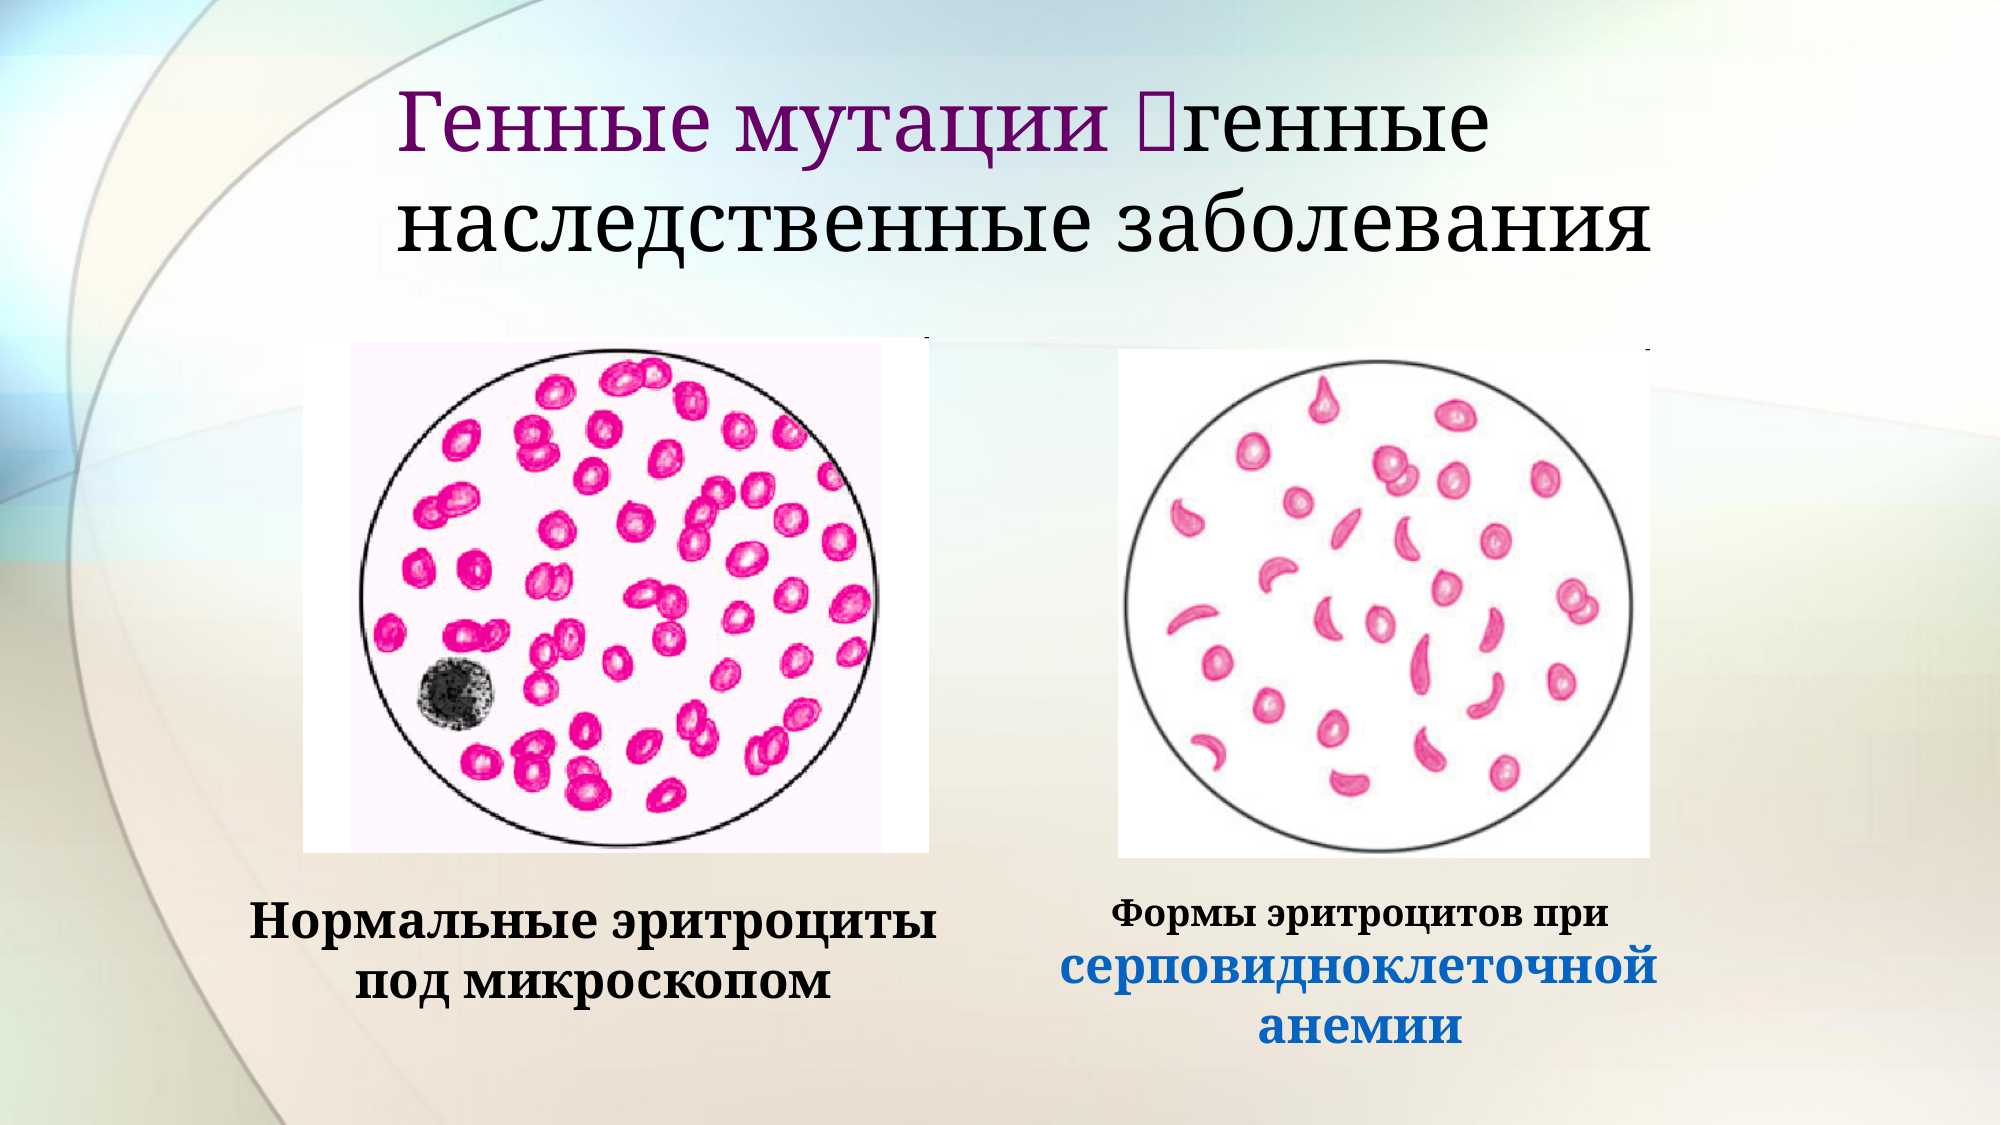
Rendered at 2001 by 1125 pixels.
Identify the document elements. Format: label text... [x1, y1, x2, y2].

text_box Нормальные эритроциты под микроскопом [235, 881, 966, 1017]
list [1117, 349, 1650, 858]
title Генные мутации генные наследственные заболевания [381, 59, 1863, 278]
text_box Формы эритроцитов при серповидноклеточной анемии [1044, 881, 1687, 1062]
picture [0, 0, 2001, 1125]
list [302, 337, 929, 854]
